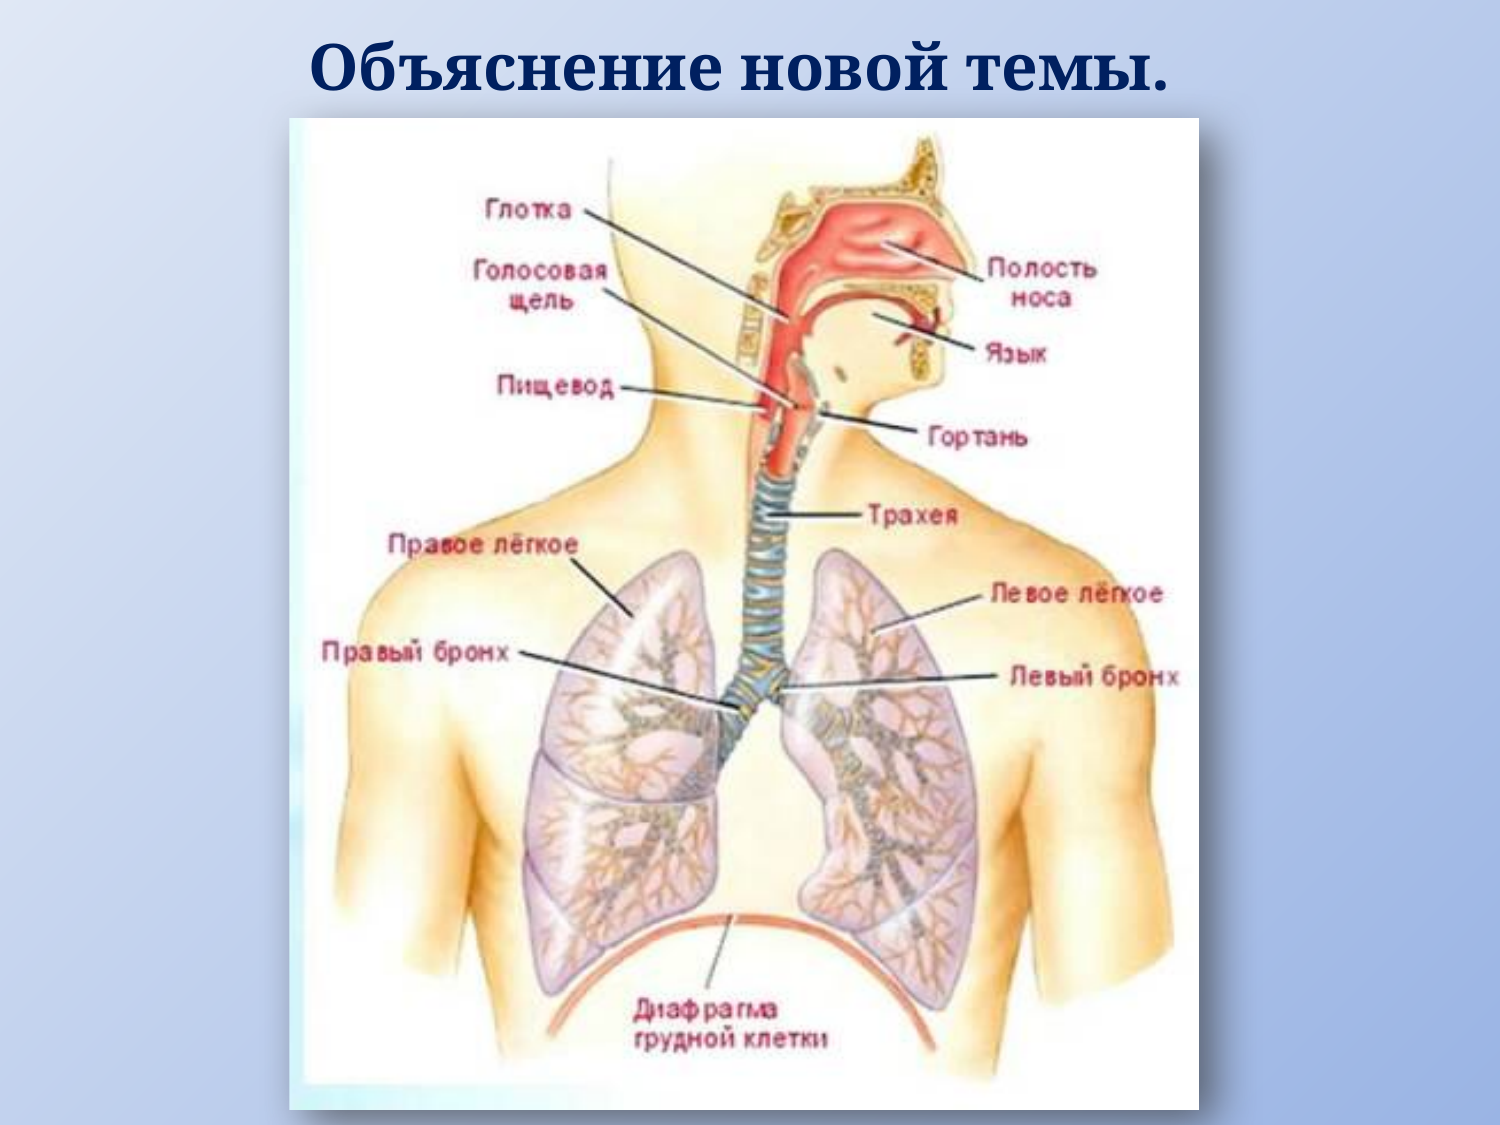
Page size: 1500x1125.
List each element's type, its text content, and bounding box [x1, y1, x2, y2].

title Объяснение новой темы. [64, 19, 1415, 112]
picture [288, 118, 1200, 1110]
